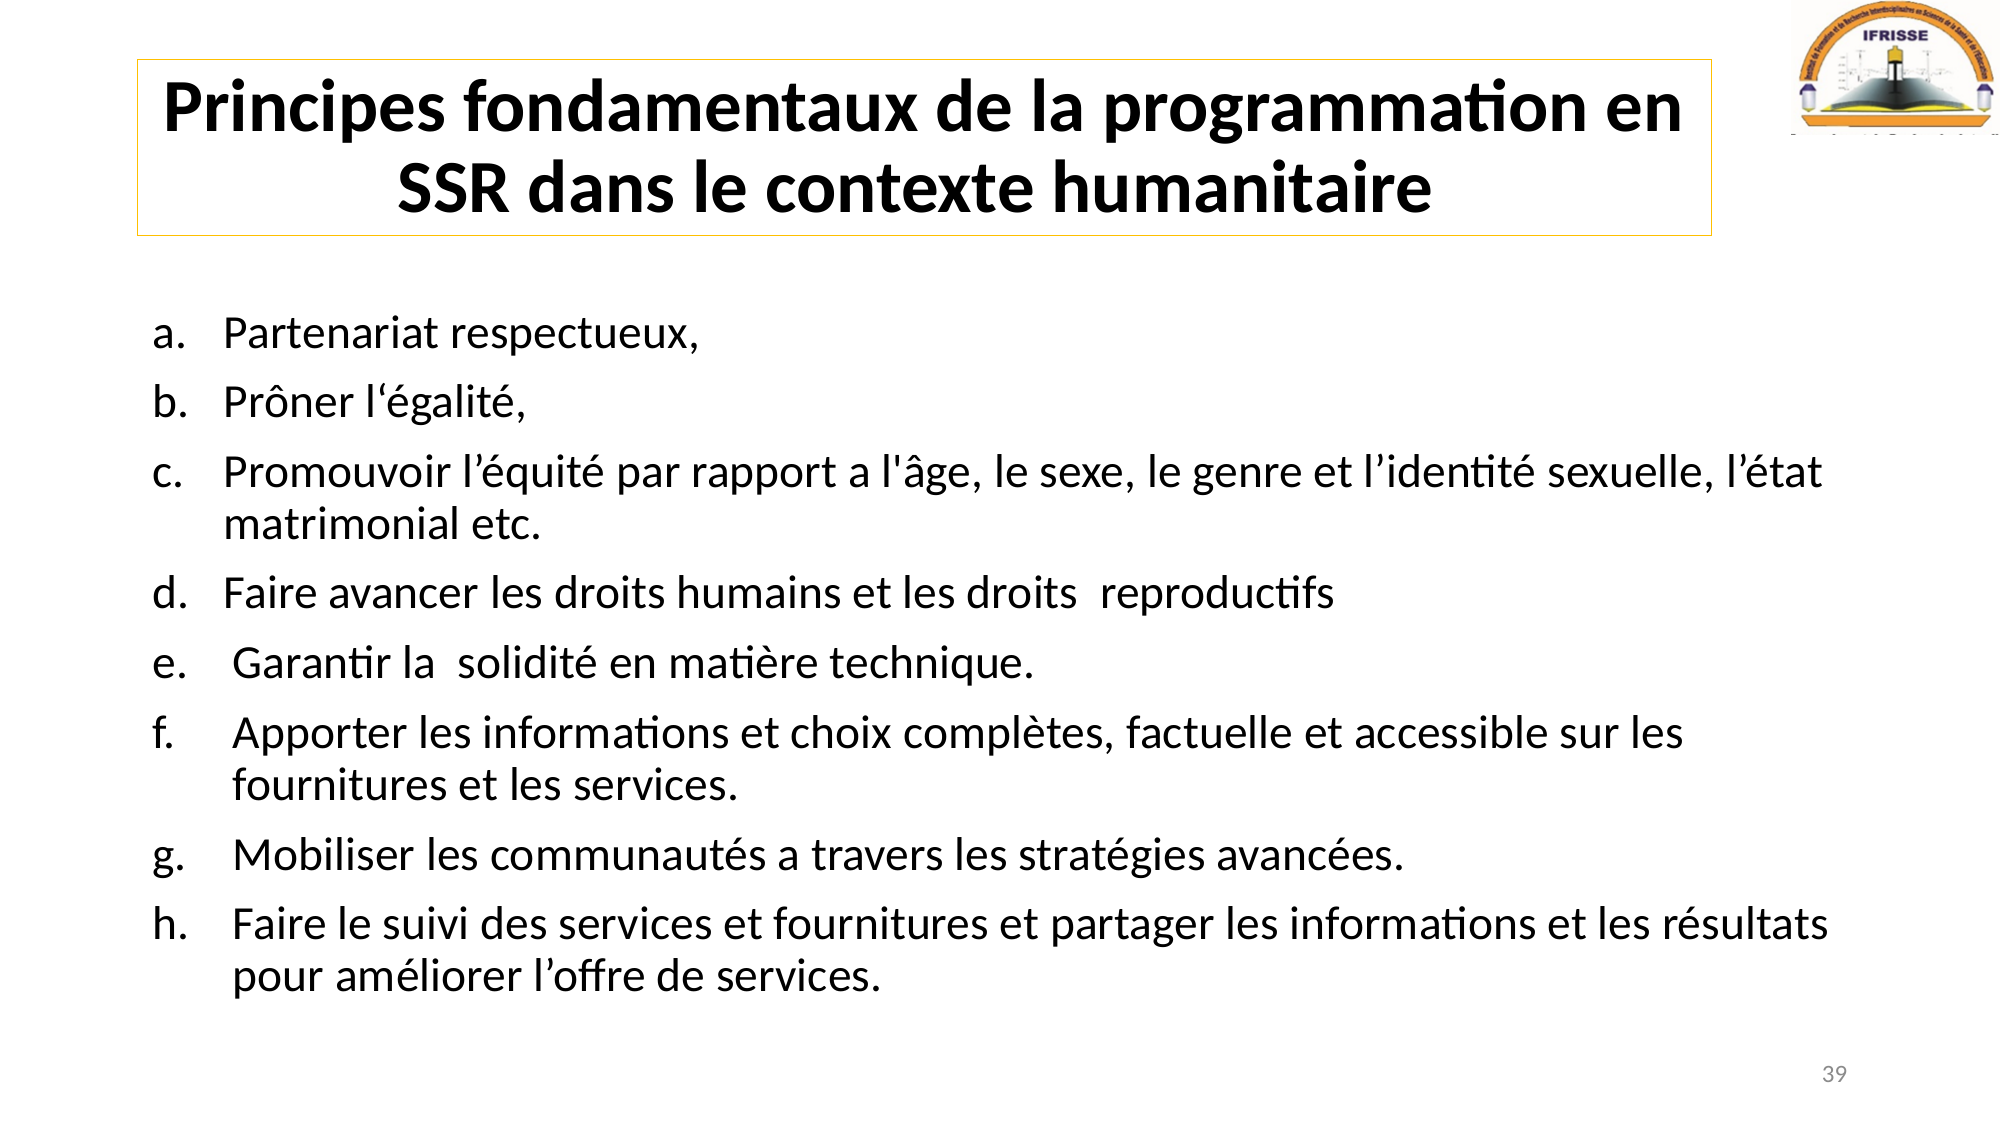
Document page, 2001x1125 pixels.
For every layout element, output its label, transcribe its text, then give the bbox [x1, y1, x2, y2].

picture [1791, 0, 2000, 135]
title Principes fondamentaux de la programmation en SSR dans le contexte humanitaire [137, 59, 1712, 236]
list Partenariat respectueux, Prôner l‘égalité, Promouvoir l’équité par rapport a l'âge, le sexe, le genre et l’identité sexuelle, l’état matrimonial etc. Faire avancer les droits humains et les droits reproductifs Garantir la solidité en matière technique. Apporter les informations et choix complètes, factuelle et accessible sur les fournitures et les services. Mobiliser les communautés a travers les stratégies avancées. Faire le suivi des services et fournitures et partager les informations et les résultats pour améliorer l’offre de services. [137, 299, 1863, 1014]
slide_number 39 [1412, 1042, 1863, 1103]
